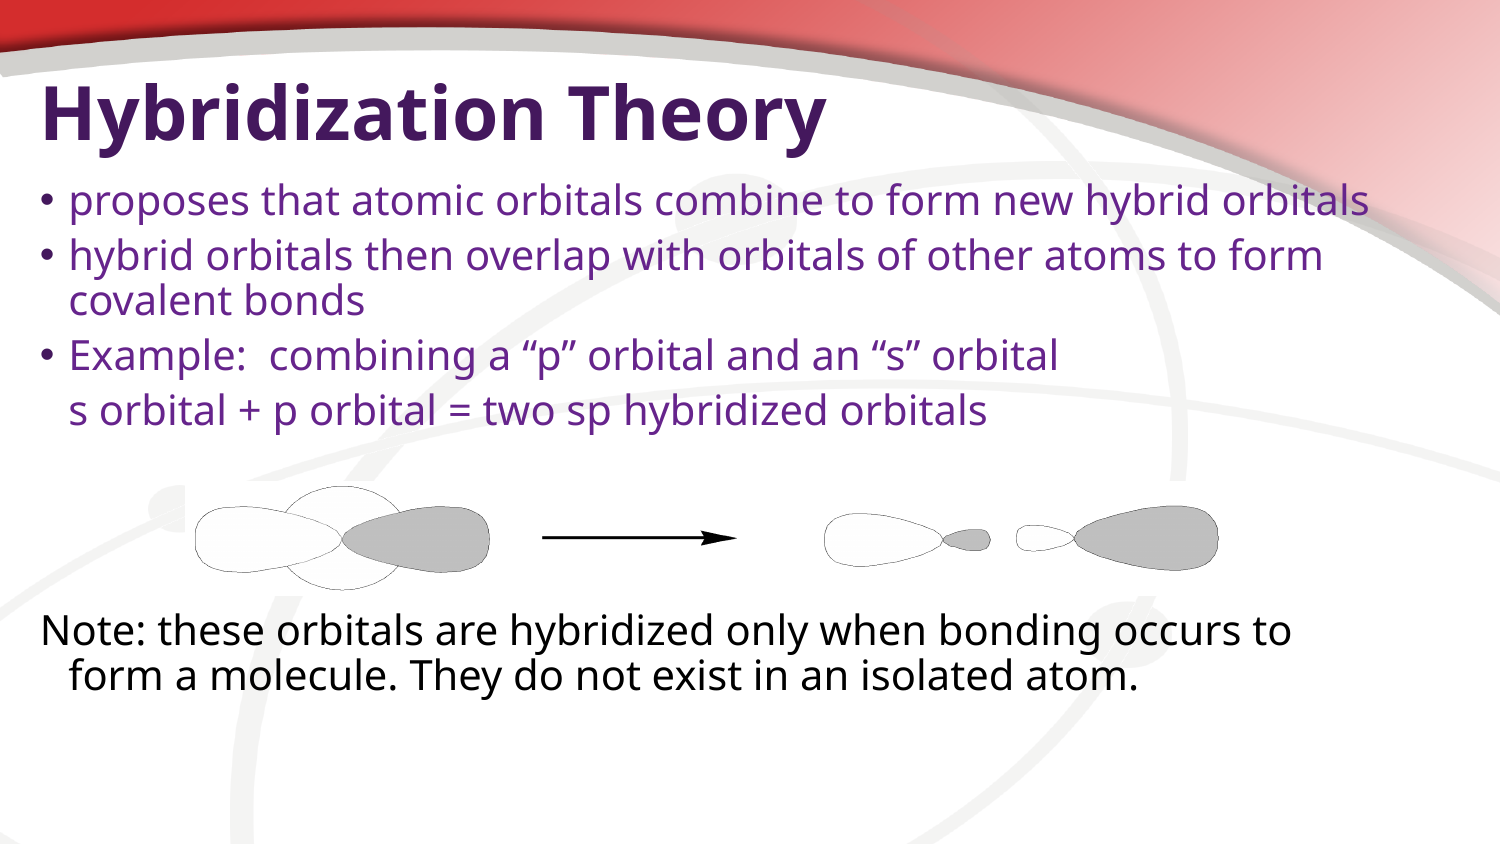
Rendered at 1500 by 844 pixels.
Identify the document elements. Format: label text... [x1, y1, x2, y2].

list proposes that atomic orbitals combine to form new hybrid orbitals hybrid orbitals then overlap with orbitals of other atoms to form covalent bonds Example: combining a “p” orbital and an “s” orbital s orbital + p orbital = two sp hybridized orbitals Note: these orbitals are hybridized only when bonding occurs to form a molecule. They do not exist in an isolated atom. [24, 172, 1388, 786]
picture [0, 0, 1500, 844]
title Hybridization Theory [24, 71, 1338, 150]
